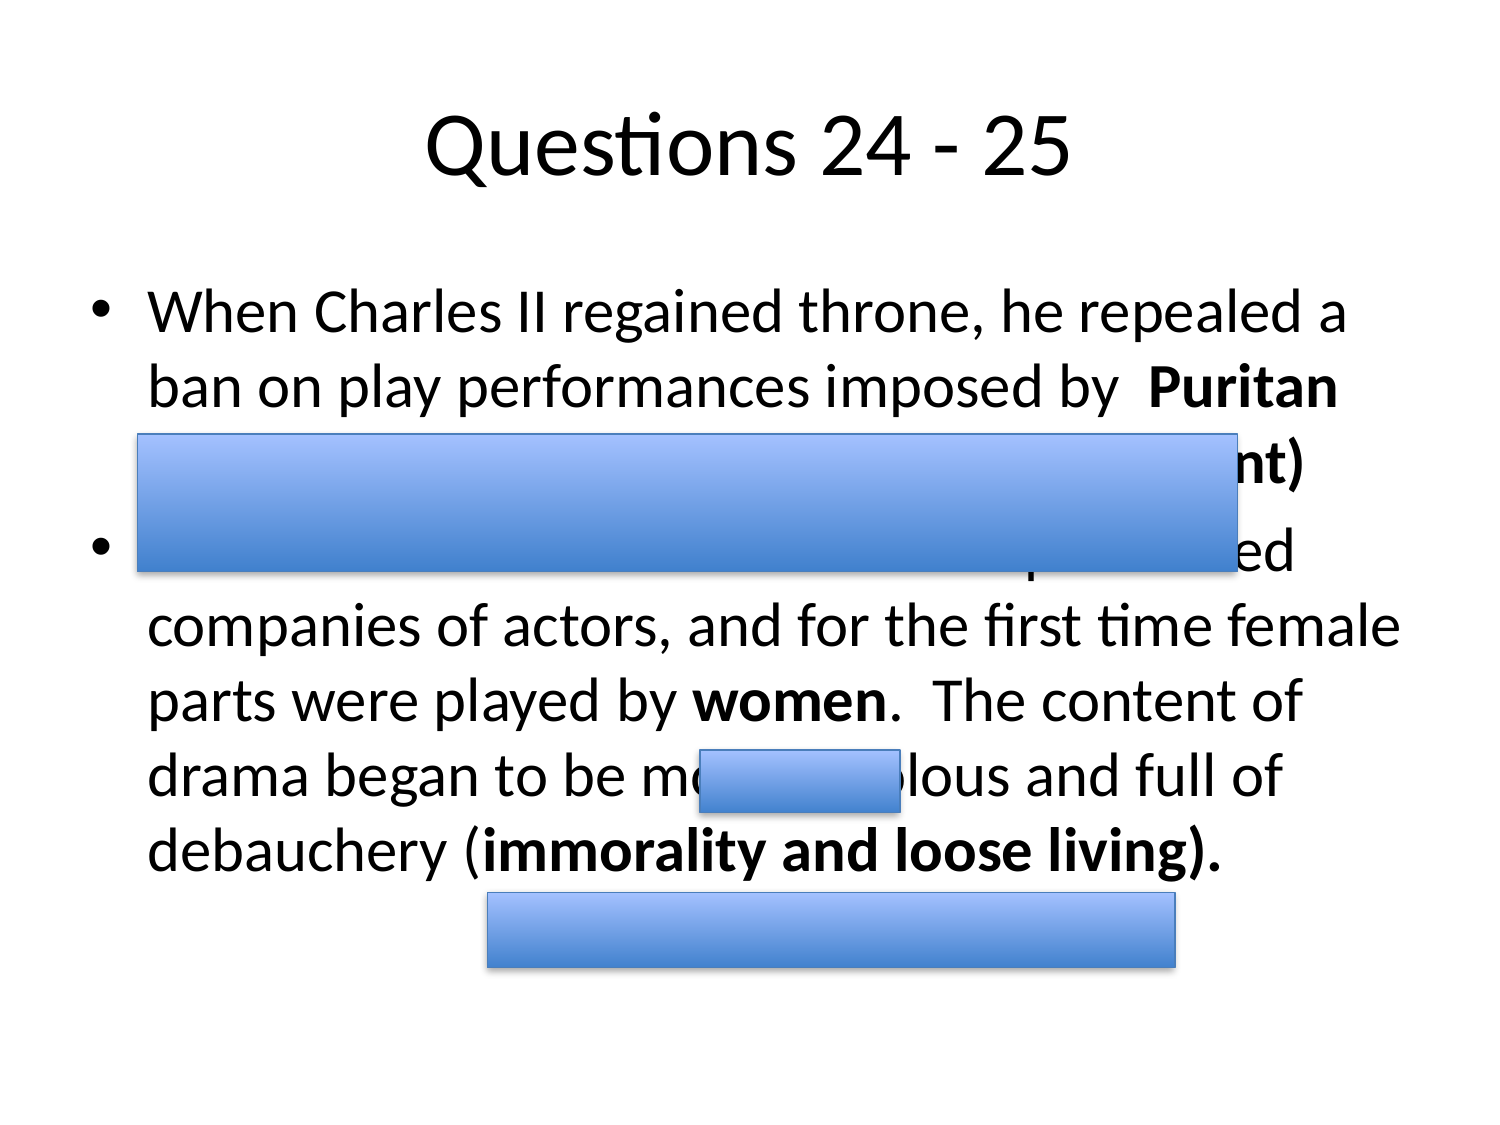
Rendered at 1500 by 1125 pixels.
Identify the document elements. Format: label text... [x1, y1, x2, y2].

text_box [137, 433, 1238, 572]
list When Charles II regained throne, he repealed a ban on play performances imposed by Puritan lawmakers in 1642. (Puritan-led Parliament) Charles II and James II established patronized companies of actors, and for the first time female parts were played by women. The content of drama began to be more frivolous and full of debauchery (immorality and loose living). [75, 262, 1425, 1005]
text_box [699, 749, 901, 813]
title Questions 24 - 25 [75, 45, 1425, 233]
text_box [487, 892, 1176, 968]
